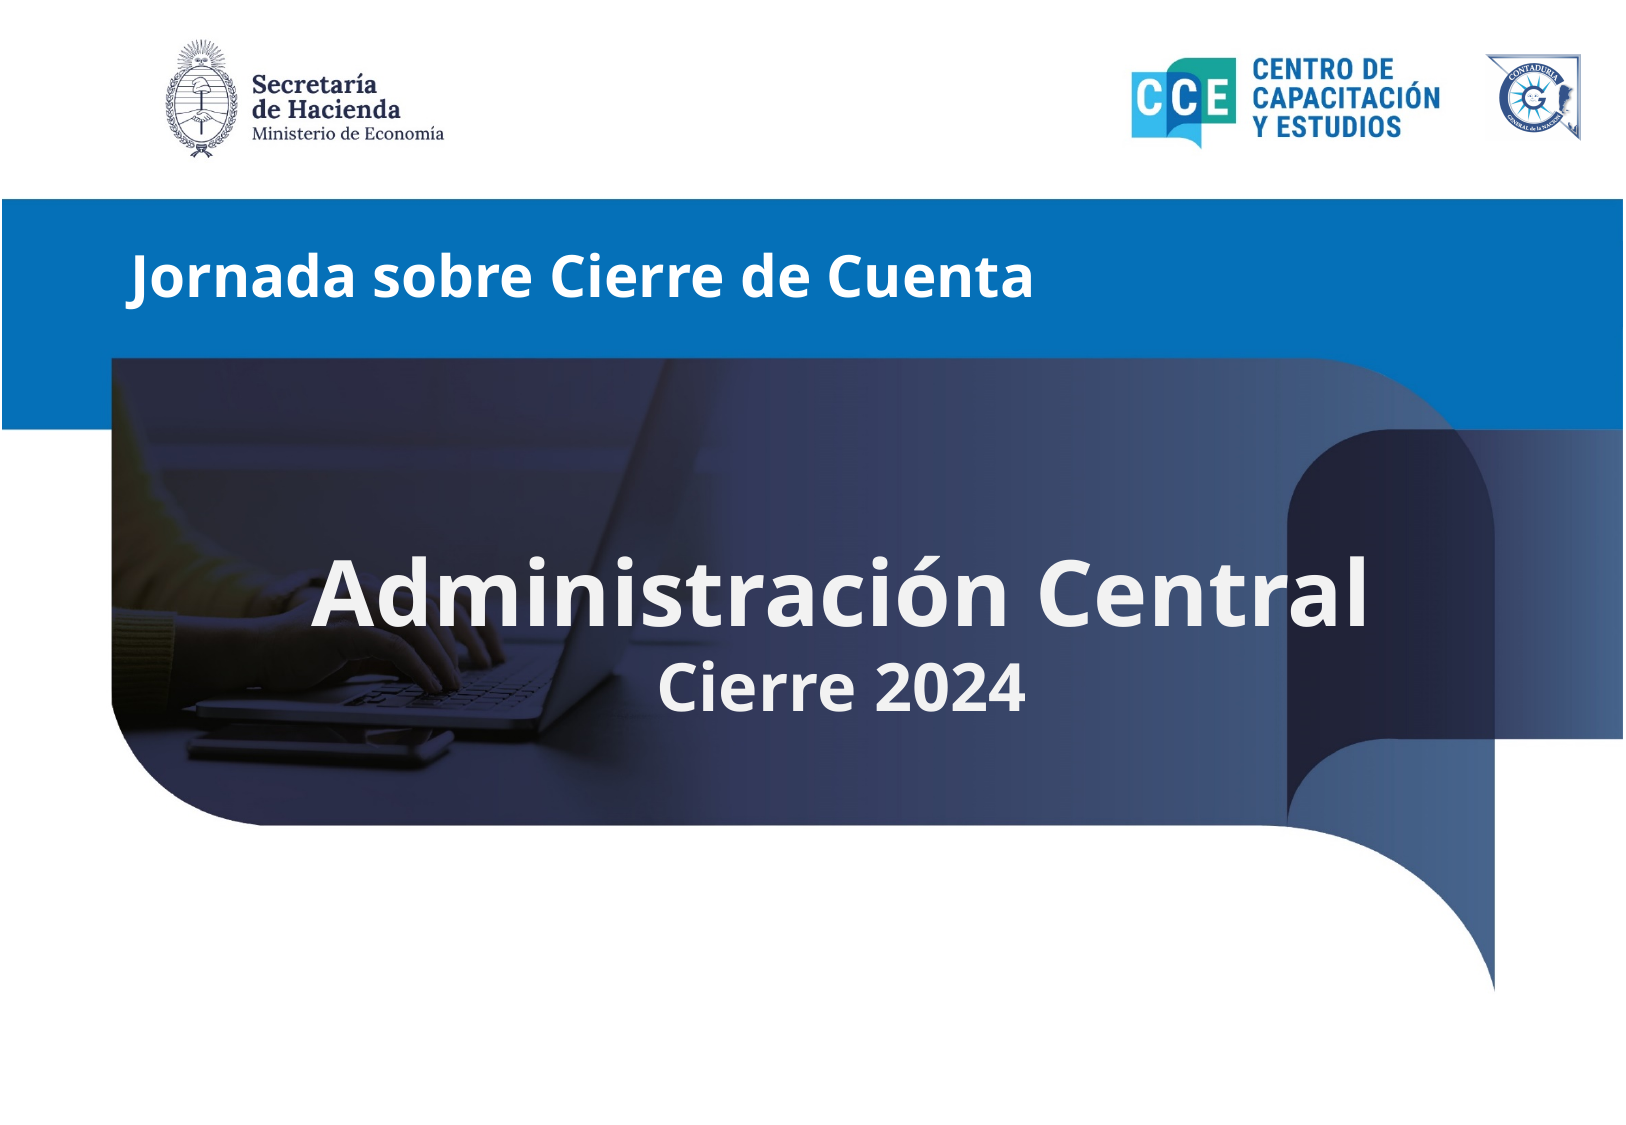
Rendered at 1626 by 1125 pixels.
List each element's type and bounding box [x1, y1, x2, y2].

picture [1, 0, 1624, 1013]
